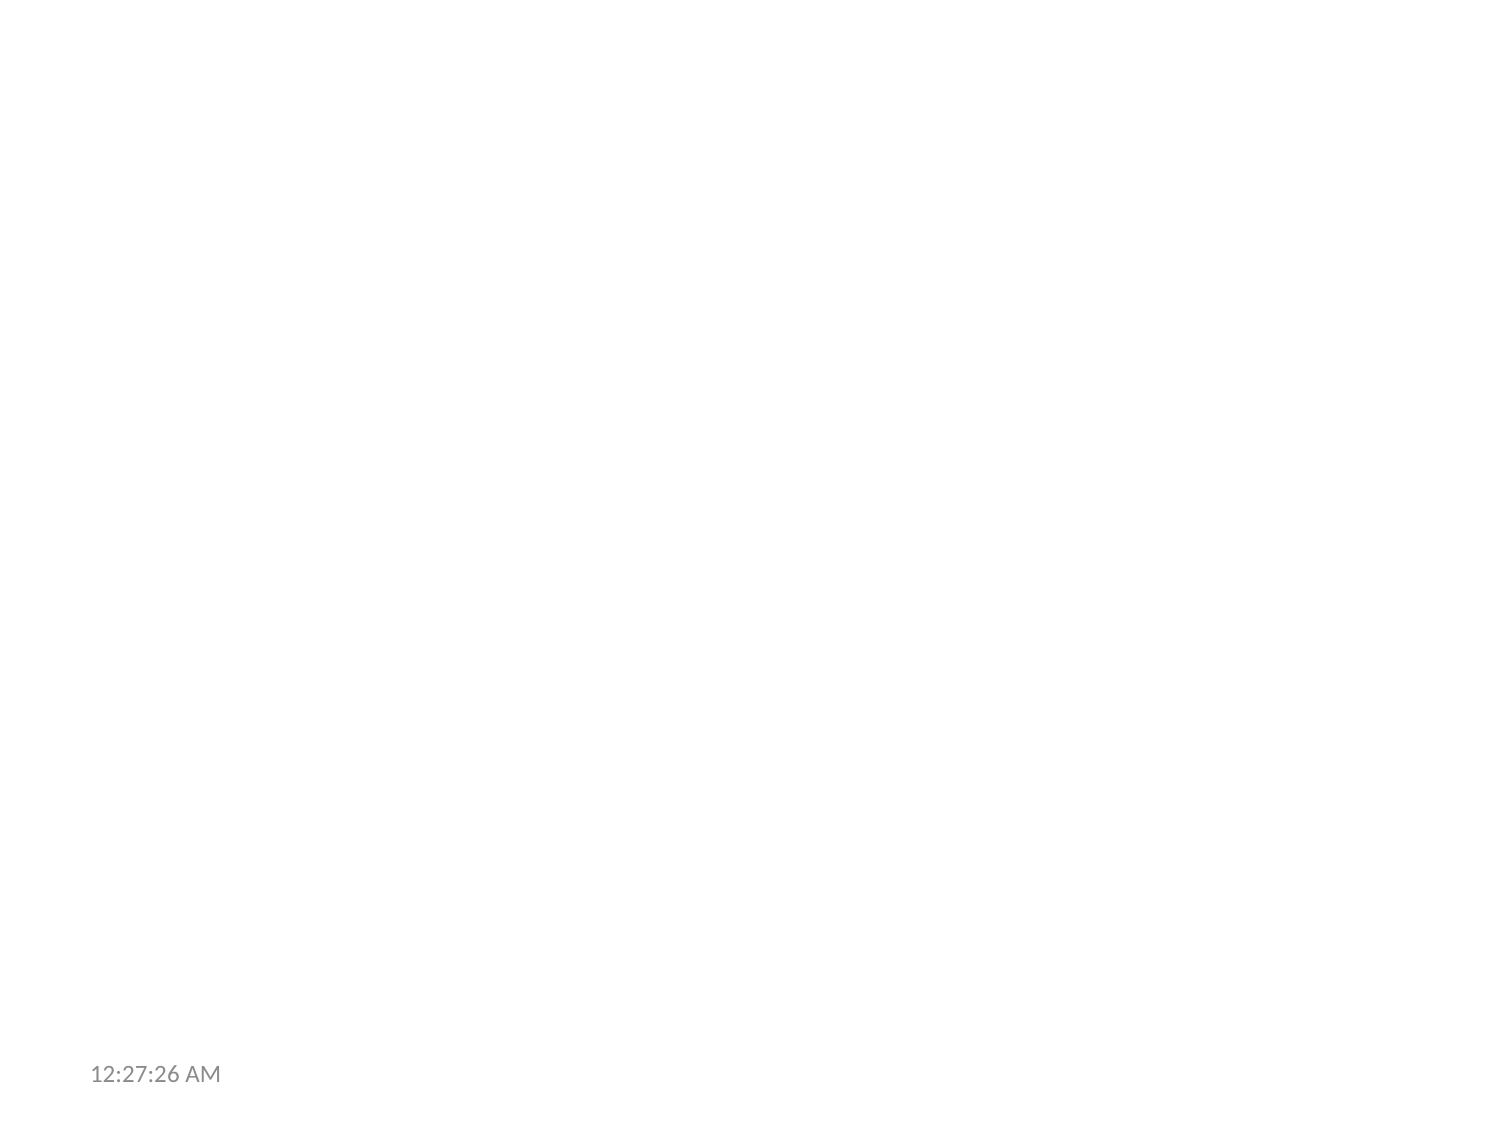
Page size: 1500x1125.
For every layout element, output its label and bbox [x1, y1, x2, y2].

slide_number [75, 1042, 425, 1103]
